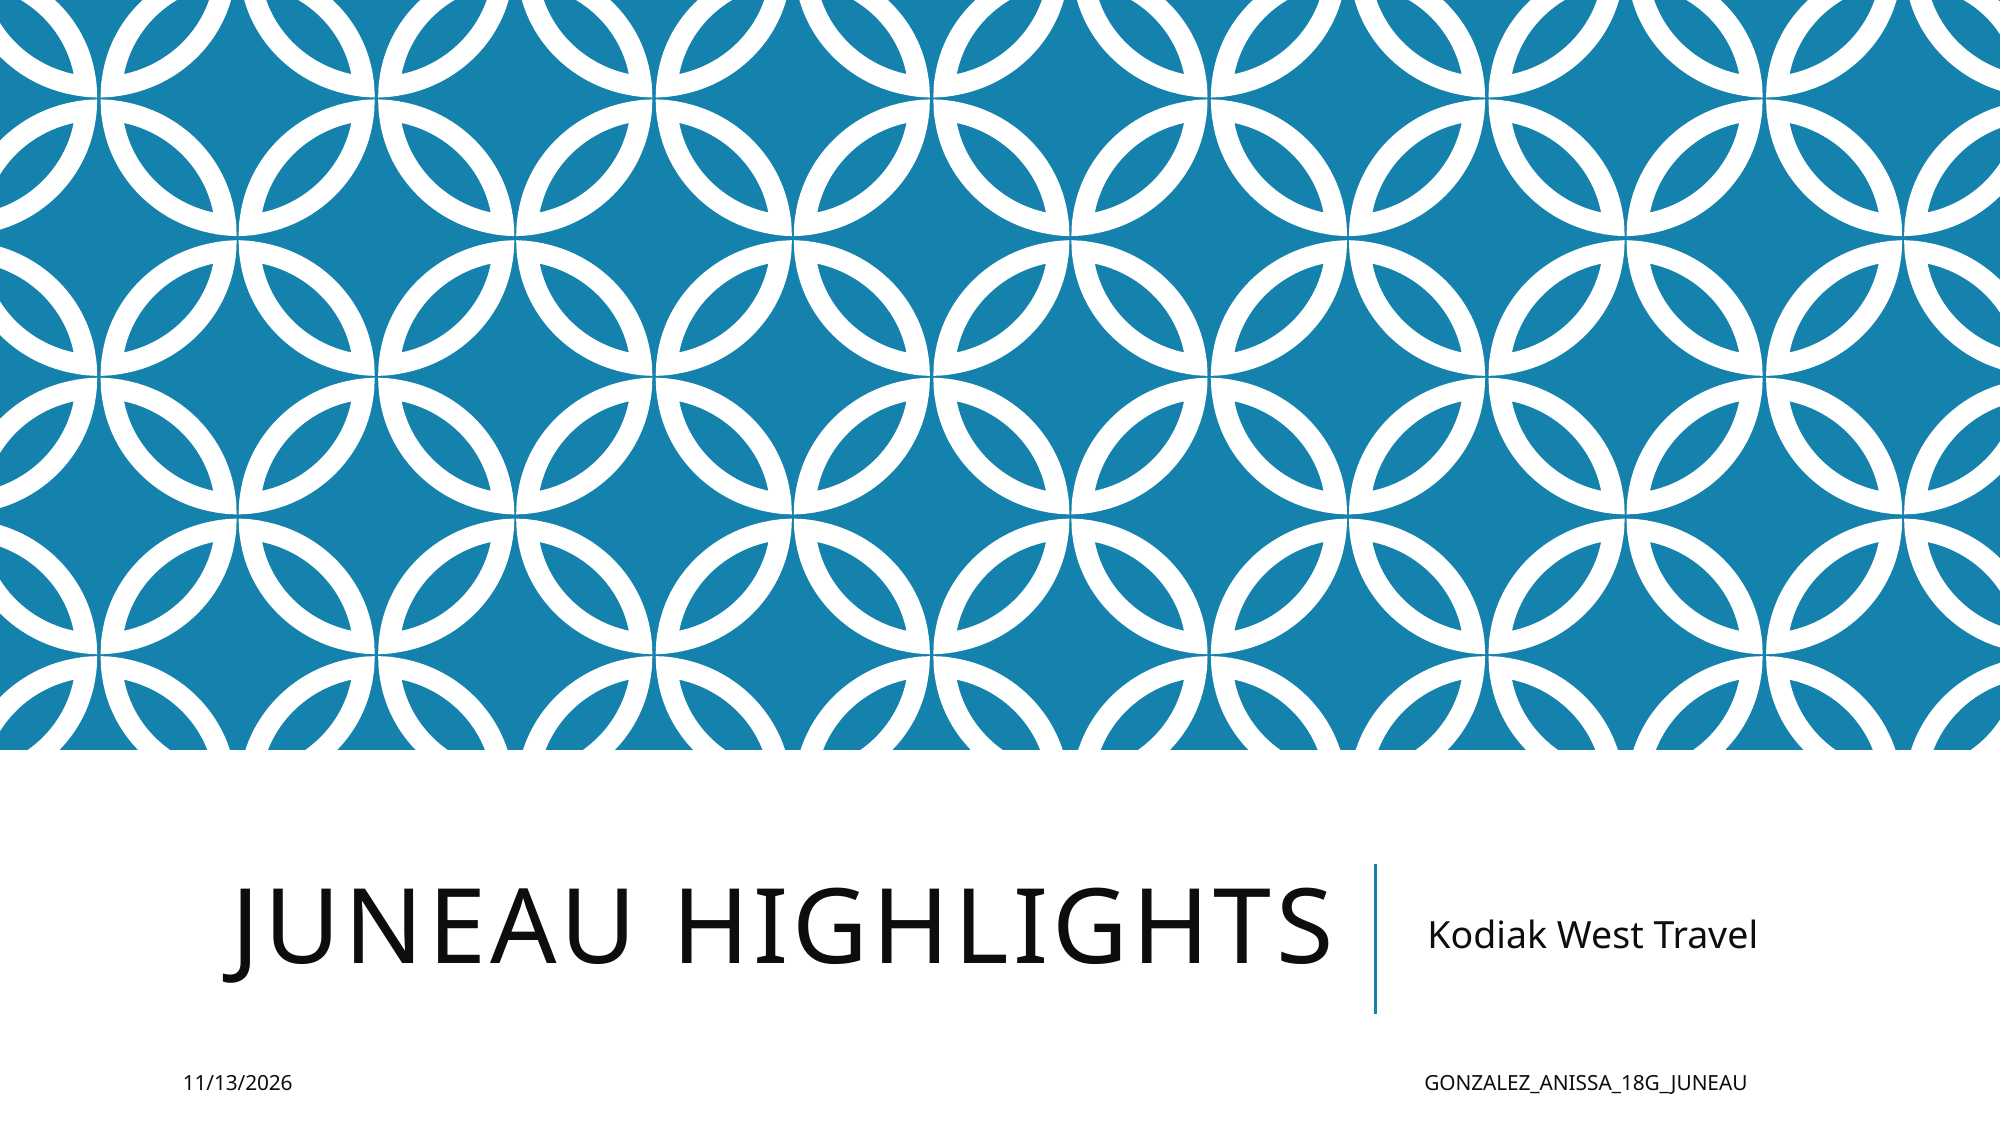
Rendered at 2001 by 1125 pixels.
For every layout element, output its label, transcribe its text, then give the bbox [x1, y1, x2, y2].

title Juneau Highlights [75, 813, 1350, 1054]
footer Gonzalez_Anissa_18G_Juneau [794, 1061, 1763, 1107]
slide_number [168, 1061, 522, 1107]
subtitle Kodiak West Travel [1412, 813, 1938, 1054]
